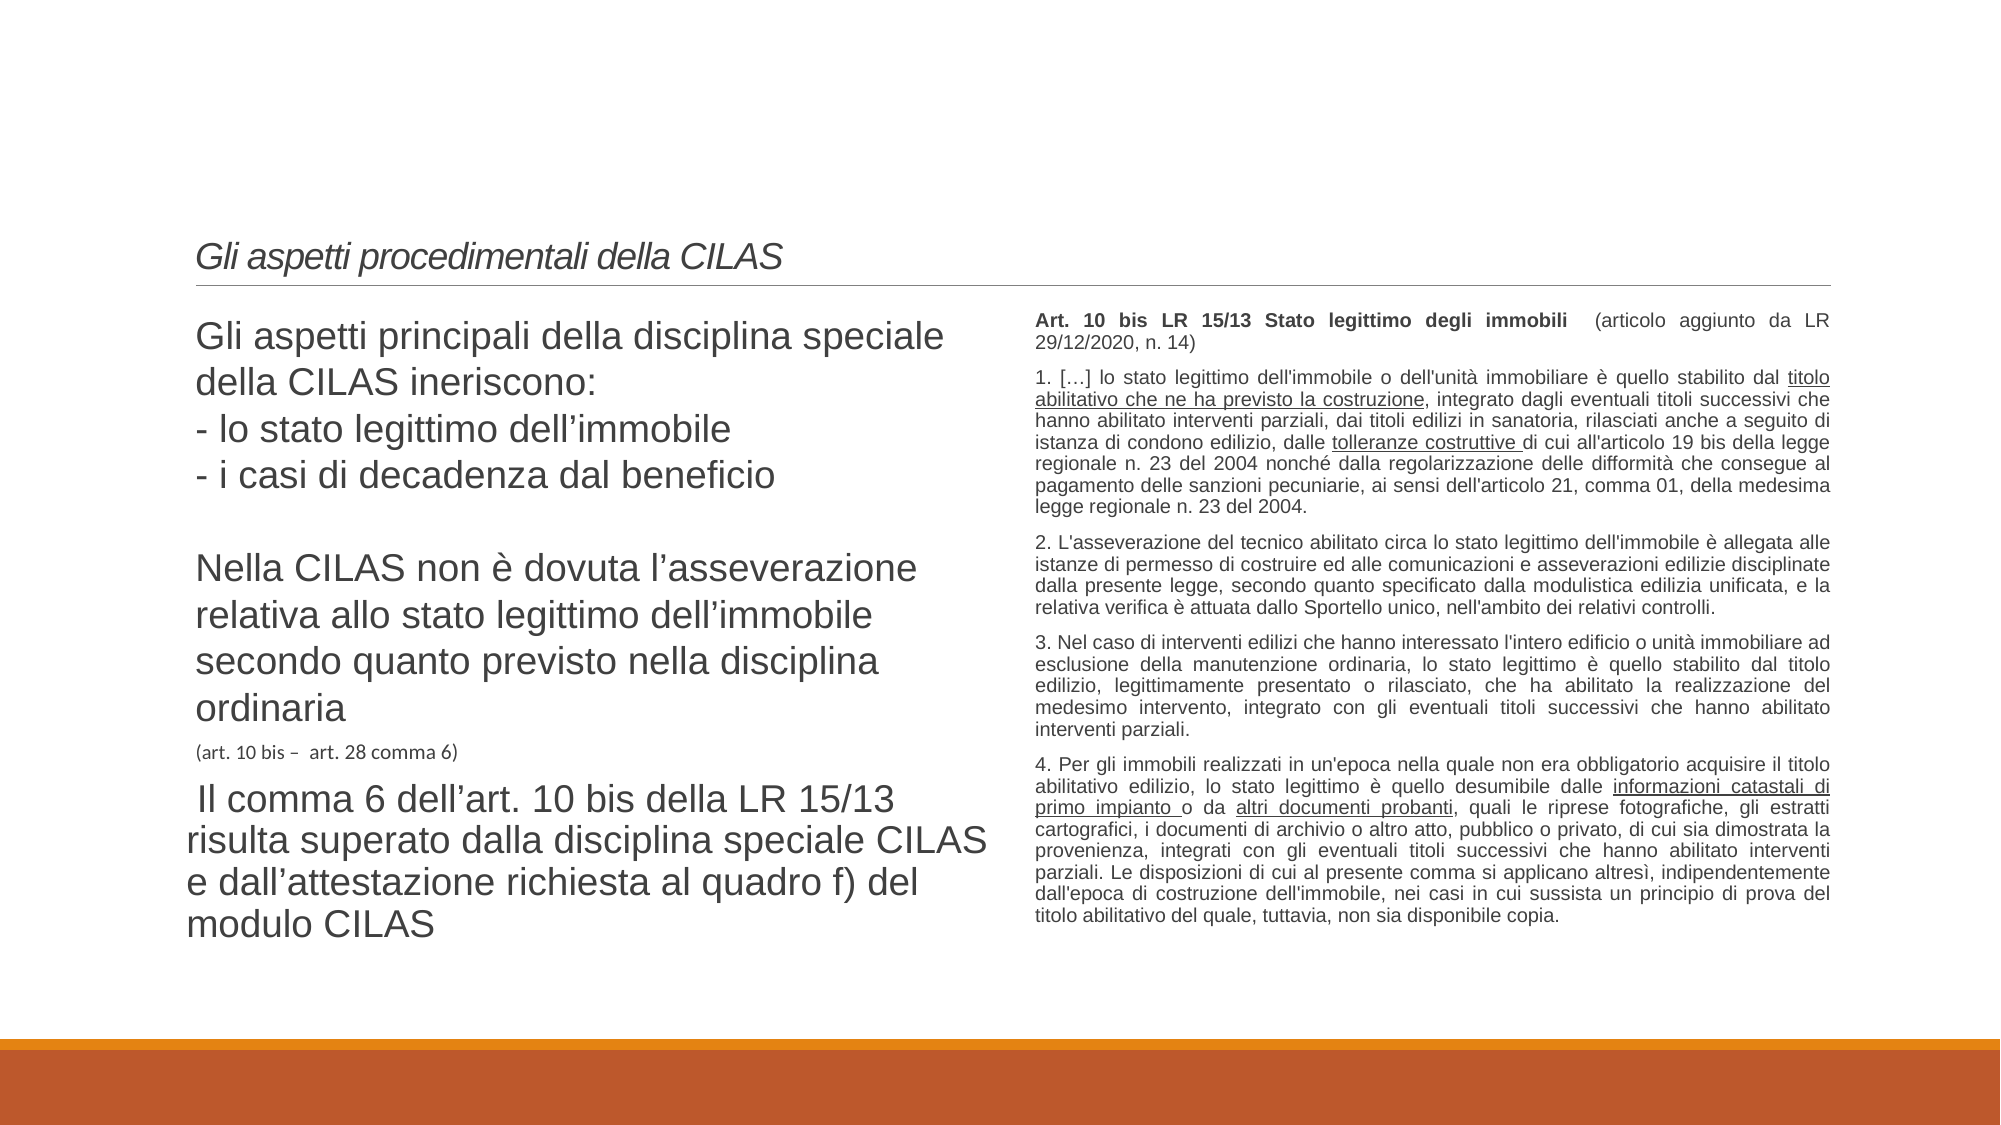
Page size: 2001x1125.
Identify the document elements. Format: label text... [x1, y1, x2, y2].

title Gli aspetti procedimentali della CILAS [180, 47, 1830, 285]
list Art. 10 bis LR 15/13 Stato legittimo degli immobili (articolo aggiunto da LR 29/12/2020, n. 14) 1. […] lo stato legittimo dell'immobile o dell'unità immobiliare è quello stabilito dal titolo abilitativo che ne ha previsto la costruzione, integrato dagli eventuali titoli successivi che hanno abilitato interventi parziali, dai titoli edilizi in sanatoria, rilasciati anche a seguito di istanza di condono edilizio, dalle tolleranze costruttive di cui all'articolo 19 bis della legge regionale n. 23 del 2004 nonché dalla regolarizzazione delle difformità che consegue al pagamento delle sanzioni pecuniarie, ai sensi dell'articolo 21, comma 01, della medesima legge regionale n. 23 del 2004. 2. L'asseverazione del tecnico abilitato circa lo stato legittimo dell'immobile è allegata alle istanze di permesso di costruire ed alle comunicazioni e asseverazioni edilizie disciplinate dalla presente legge, secondo quanto specificato dalla modulistica edilizia unificata, e la relativa verifica è attuata dallo Sportello unico, nell'ambito dei relativi controlli. 3. Nel caso di interventi edilizi che hanno interessato l'intero edificio o unità immobiliare ad esclusione della manutenzione ordinaria, lo stato legittimo è quello stabilito dal titolo edilizio, legittimamente presentato o rilasciato, che ha abilitato la realizzazione del medesimo intervento, integrato con gli eventuali titoli successivi che hanno abilitato interventi parziali. 4. Per gli immobili realizzati in un'epoca nella quale non era obbligatorio acquisire il titolo abilitativo edilizio, lo stato legittimo è quello desumibile dalle informazioni catastali di primo impianto o da altri documenti probanti, quali le riprese fotografiche, gli estratti cartografici, i documenti di archivio o altro atto, pubblico o privato, di cui sia dimostrata la provenienza, integrati con gli eventuali titoli successivi che hanno abilitato interventi parziali. Le disposizioni di cui al presente comma si applicano altresì, indipendentemente dall'epoca di costruzione dell'immobile, nei casi in cui sussista un principio di prova del titolo abilitativo del quale, tuttavia, non sia disponibile copia. [1020, 302, 1830, 963]
list Gli aspetti principali della disciplina speciale della CILAS ineriscono: - lo stato legittimo dell’immobile - i casi di decadenza dal beneficio Nella CILAS non è dovuta l’asseverazione relativa allo stato legittimo dell’immobile secondo quanto previsto nella disciplina ordinaria (art. 10 bis – art. 28 comma 6) Il comma 6 dell’art. 10 bis della LR 15/13 risulta superato dalla disciplina speciale CILAS e dall’attestazione richiesta al quadro f) del modulo CILAS [180, 302, 990, 963]
